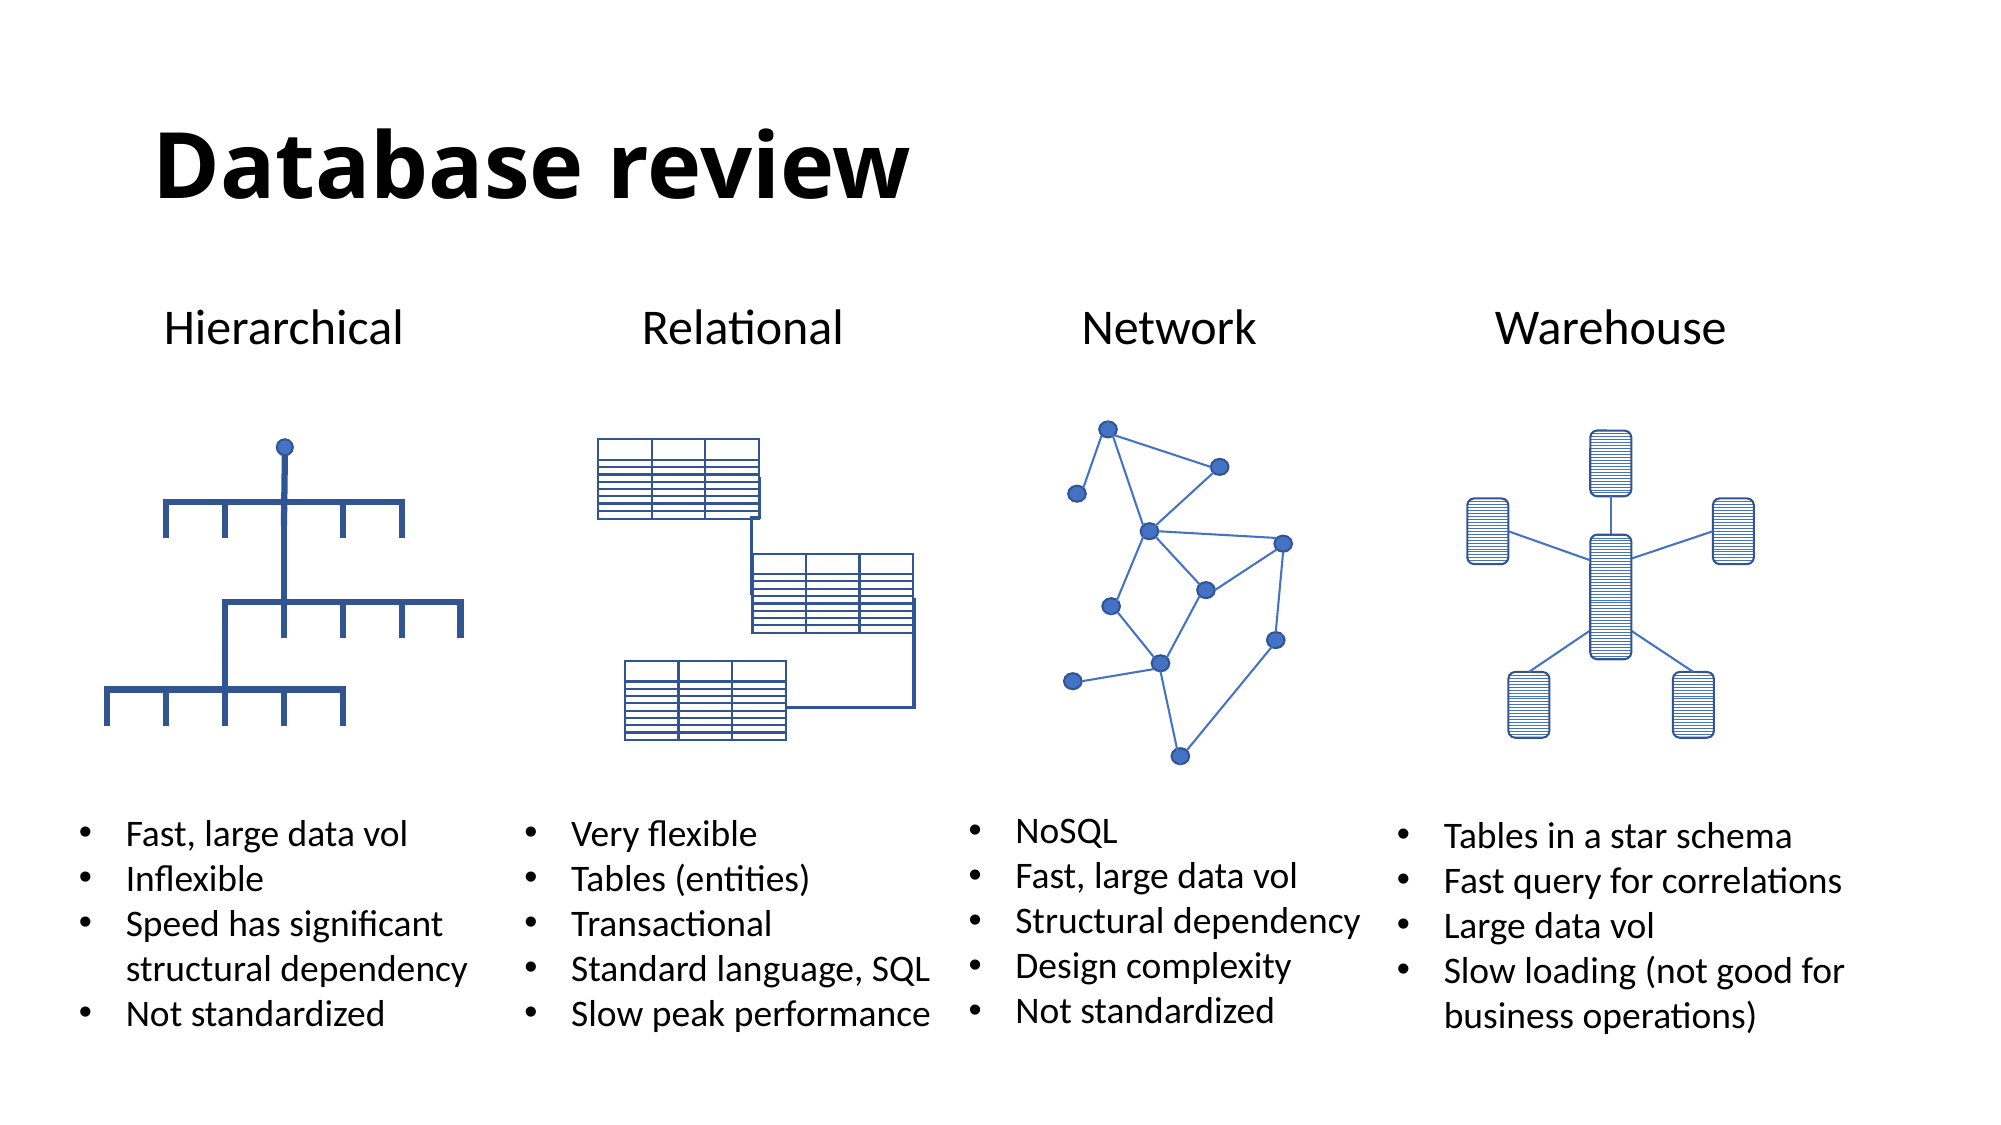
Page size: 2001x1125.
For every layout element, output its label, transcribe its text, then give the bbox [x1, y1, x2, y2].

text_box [64, 287, 495, 1044]
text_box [1382, 287, 1866, 1047]
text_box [509, 287, 950, 1044]
title Database review [137, 59, 1863, 278]
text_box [953, 287, 1382, 1042]
